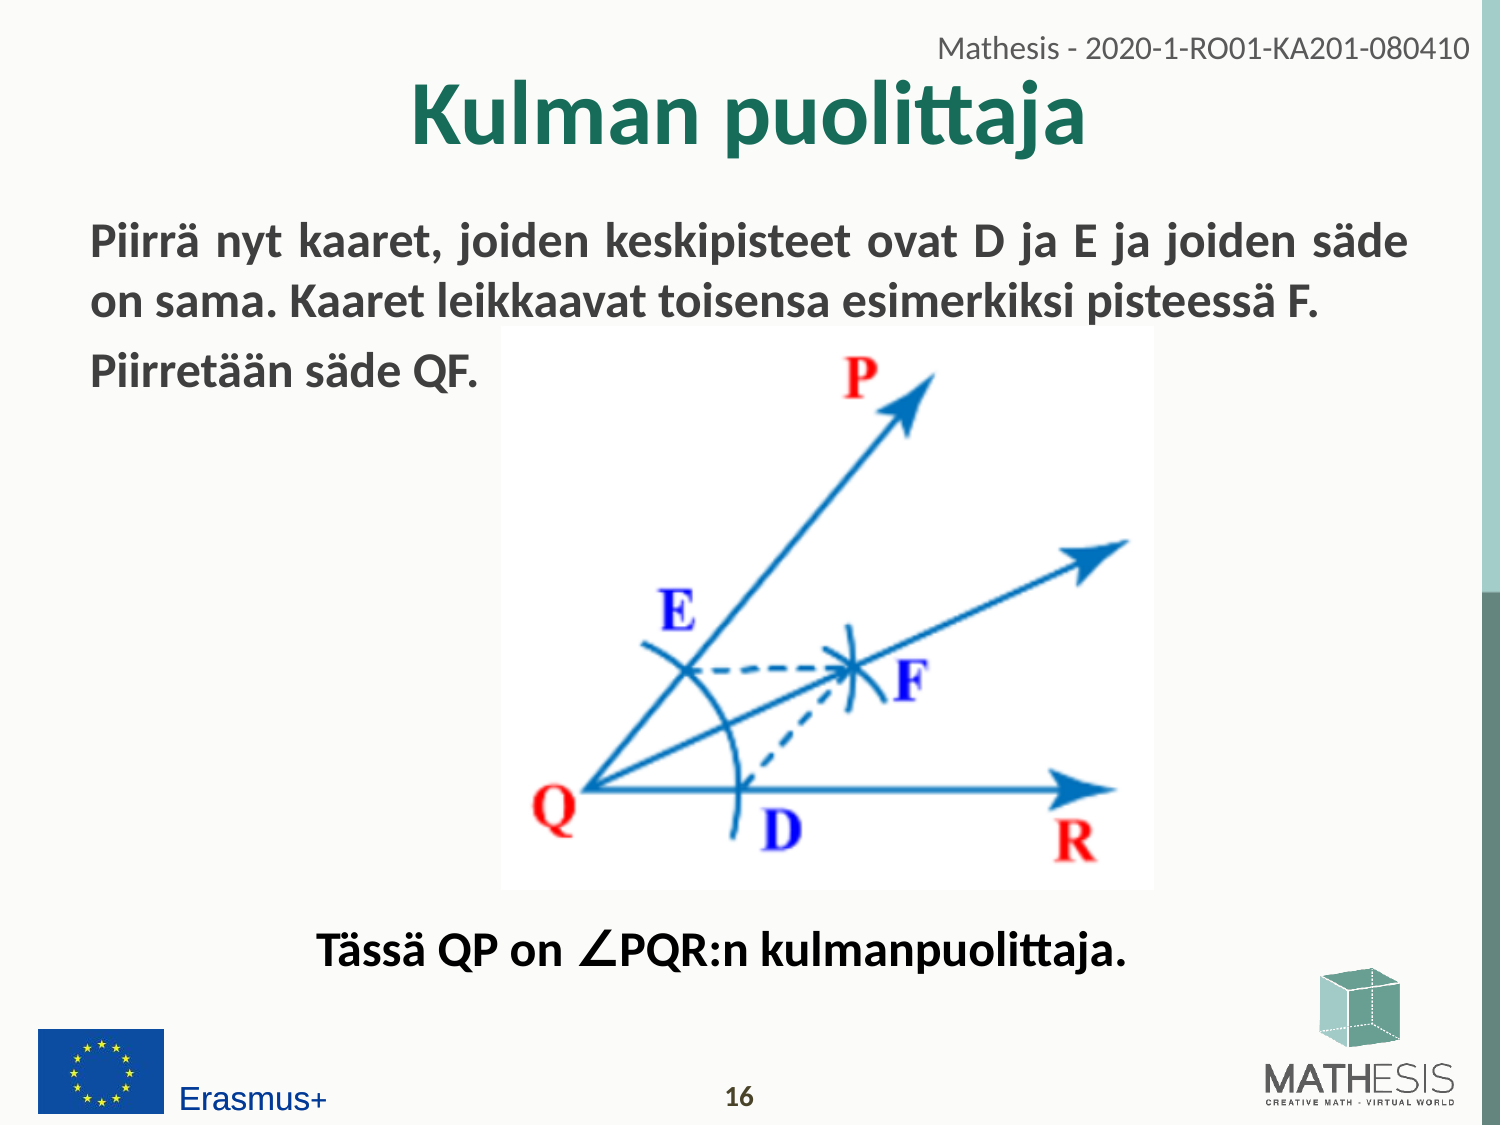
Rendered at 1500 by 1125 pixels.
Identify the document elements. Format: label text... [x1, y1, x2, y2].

text_box Tässä QP on ∠PQR:n kulmanpuolittaja. [301, 908, 1282, 1104]
list Piirrä nyt kaaret, joiden keskipisteet ovat D ja E ja joiden säde on sama. Kaaret leikkaavat toisensa esimerkiksi pisteessä F. Piirretään säde QF. [75, 199, 1425, 943]
picture [38, 1029, 164, 1114]
picture [501, 326, 1154, 891]
title Kulman puolittaja [75, 45, 1425, 199]
